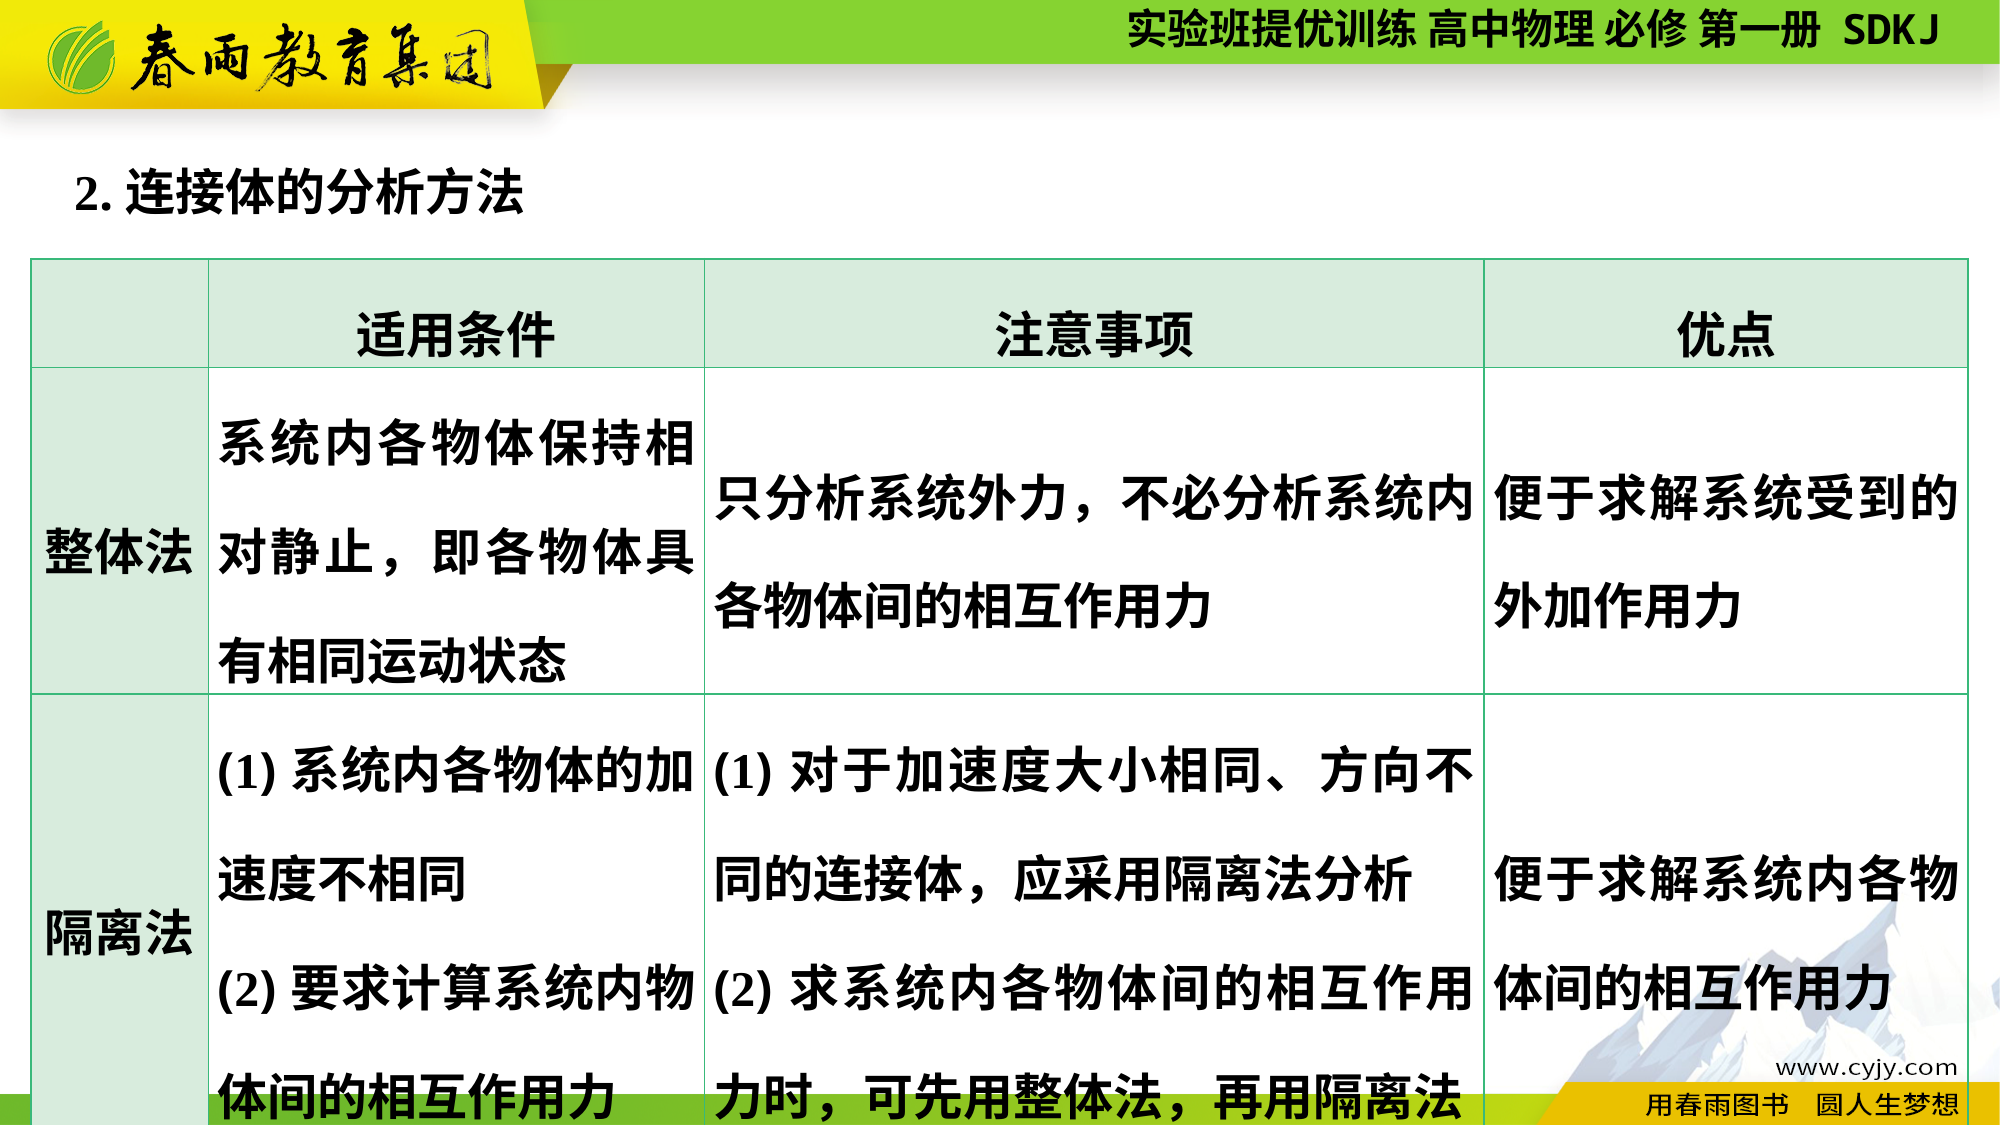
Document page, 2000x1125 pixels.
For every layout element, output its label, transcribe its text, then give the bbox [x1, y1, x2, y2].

table_cell 系统内各物体保持相对静止，即各物体具有相同运动状态 [209, 368, 704, 693]
table_cell (1)系统内各物体的加速度不相同 (2)要求计算系统内物体间的相互作用力 [209, 695, 704, 1125]
picture [0, 0, 2000, 1125]
table_header 注意事项 [705, 260, 1483, 367]
table_cell 便于求解系统内各物体间的相互作用力 [1485, 695, 1967, 1125]
table_cell 整体法 [32, 368, 208, 693]
list 2.连接体的分析方法 [59, 122, 1944, 217]
table_cell 便于求解系统受到的外加作用力 [1485, 368, 1967, 693]
table_header 优点 [1485, 260, 1967, 367]
table_header [32, 260, 208, 367]
table_cell 隔离法 [32, 695, 208, 1125]
table_cell 只分析系统外力，不必分析系统内各物体间的相互作用力 [705, 368, 1483, 693]
table_cell (1)对于加速度大小相同、方向不同的连接体，应采用隔离法分析 (2)求系统内各物体间的相互作用力时，可先用整体法，再用隔离法 [705, 695, 1483, 1125]
table_header 适用条件 [209, 260, 704, 367]
